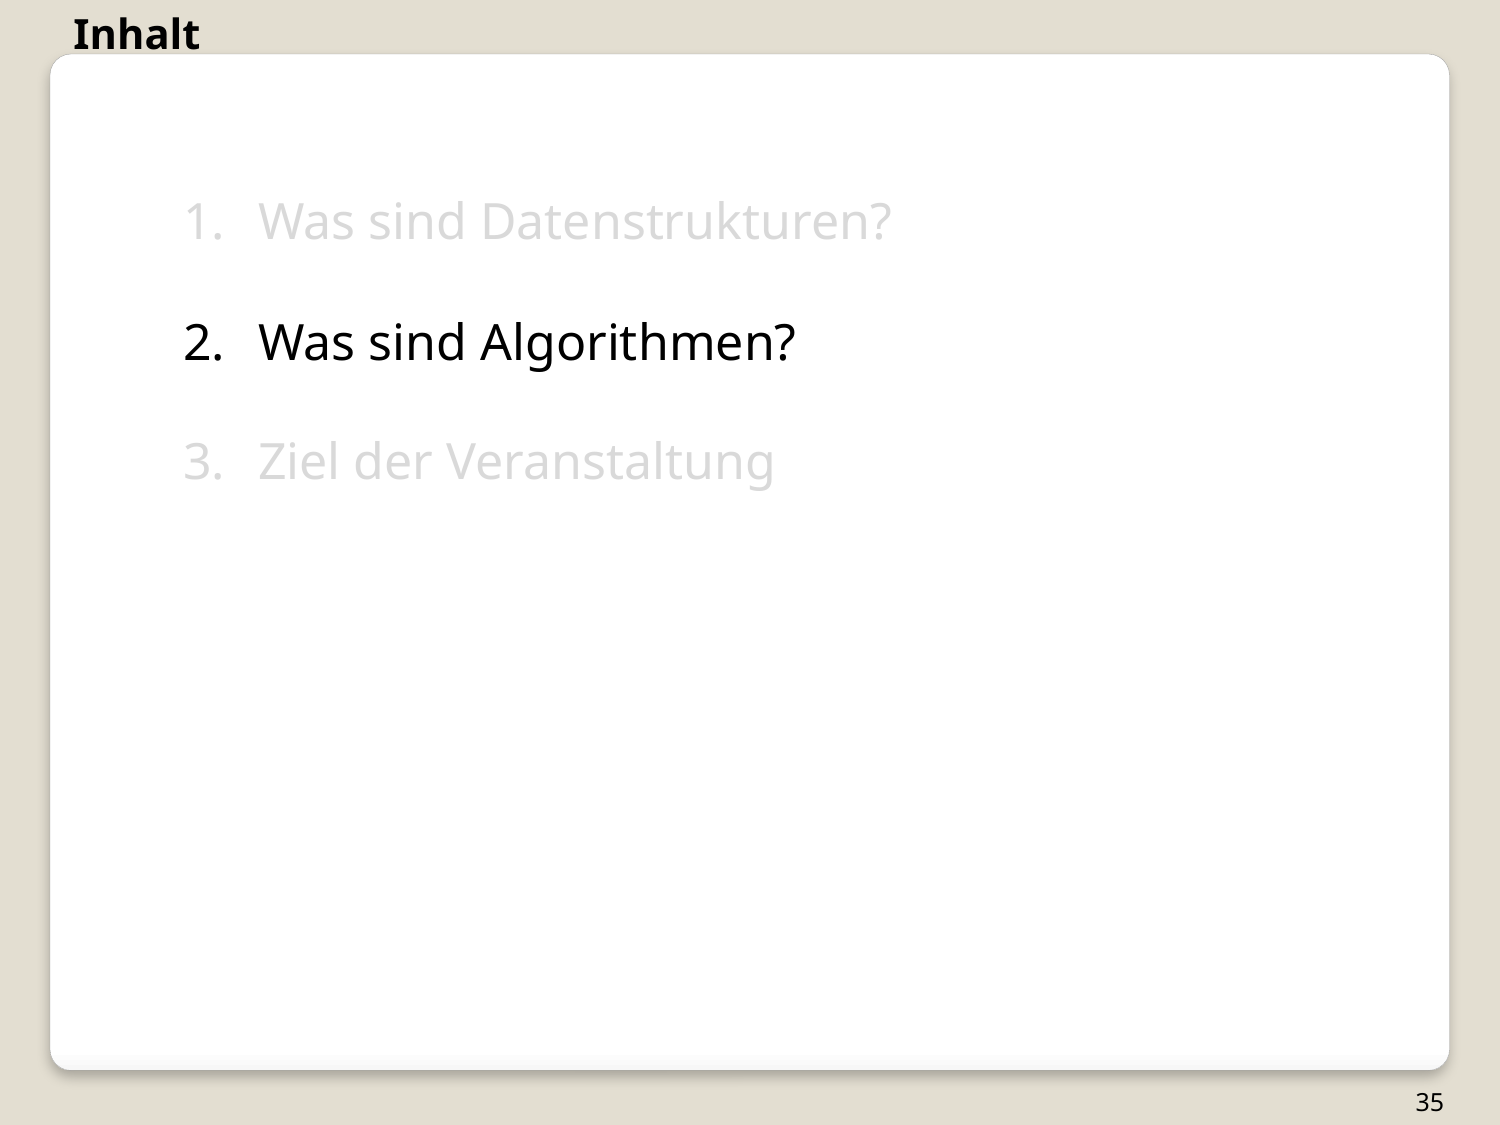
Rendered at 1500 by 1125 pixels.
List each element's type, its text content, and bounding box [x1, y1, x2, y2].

text_box Was sind Datenstrukturen? Was sind Algorithmen? Ziel der Veranstaltung [168, 182, 1317, 558]
text_box Inhalt [58, 0, 1325, 65]
